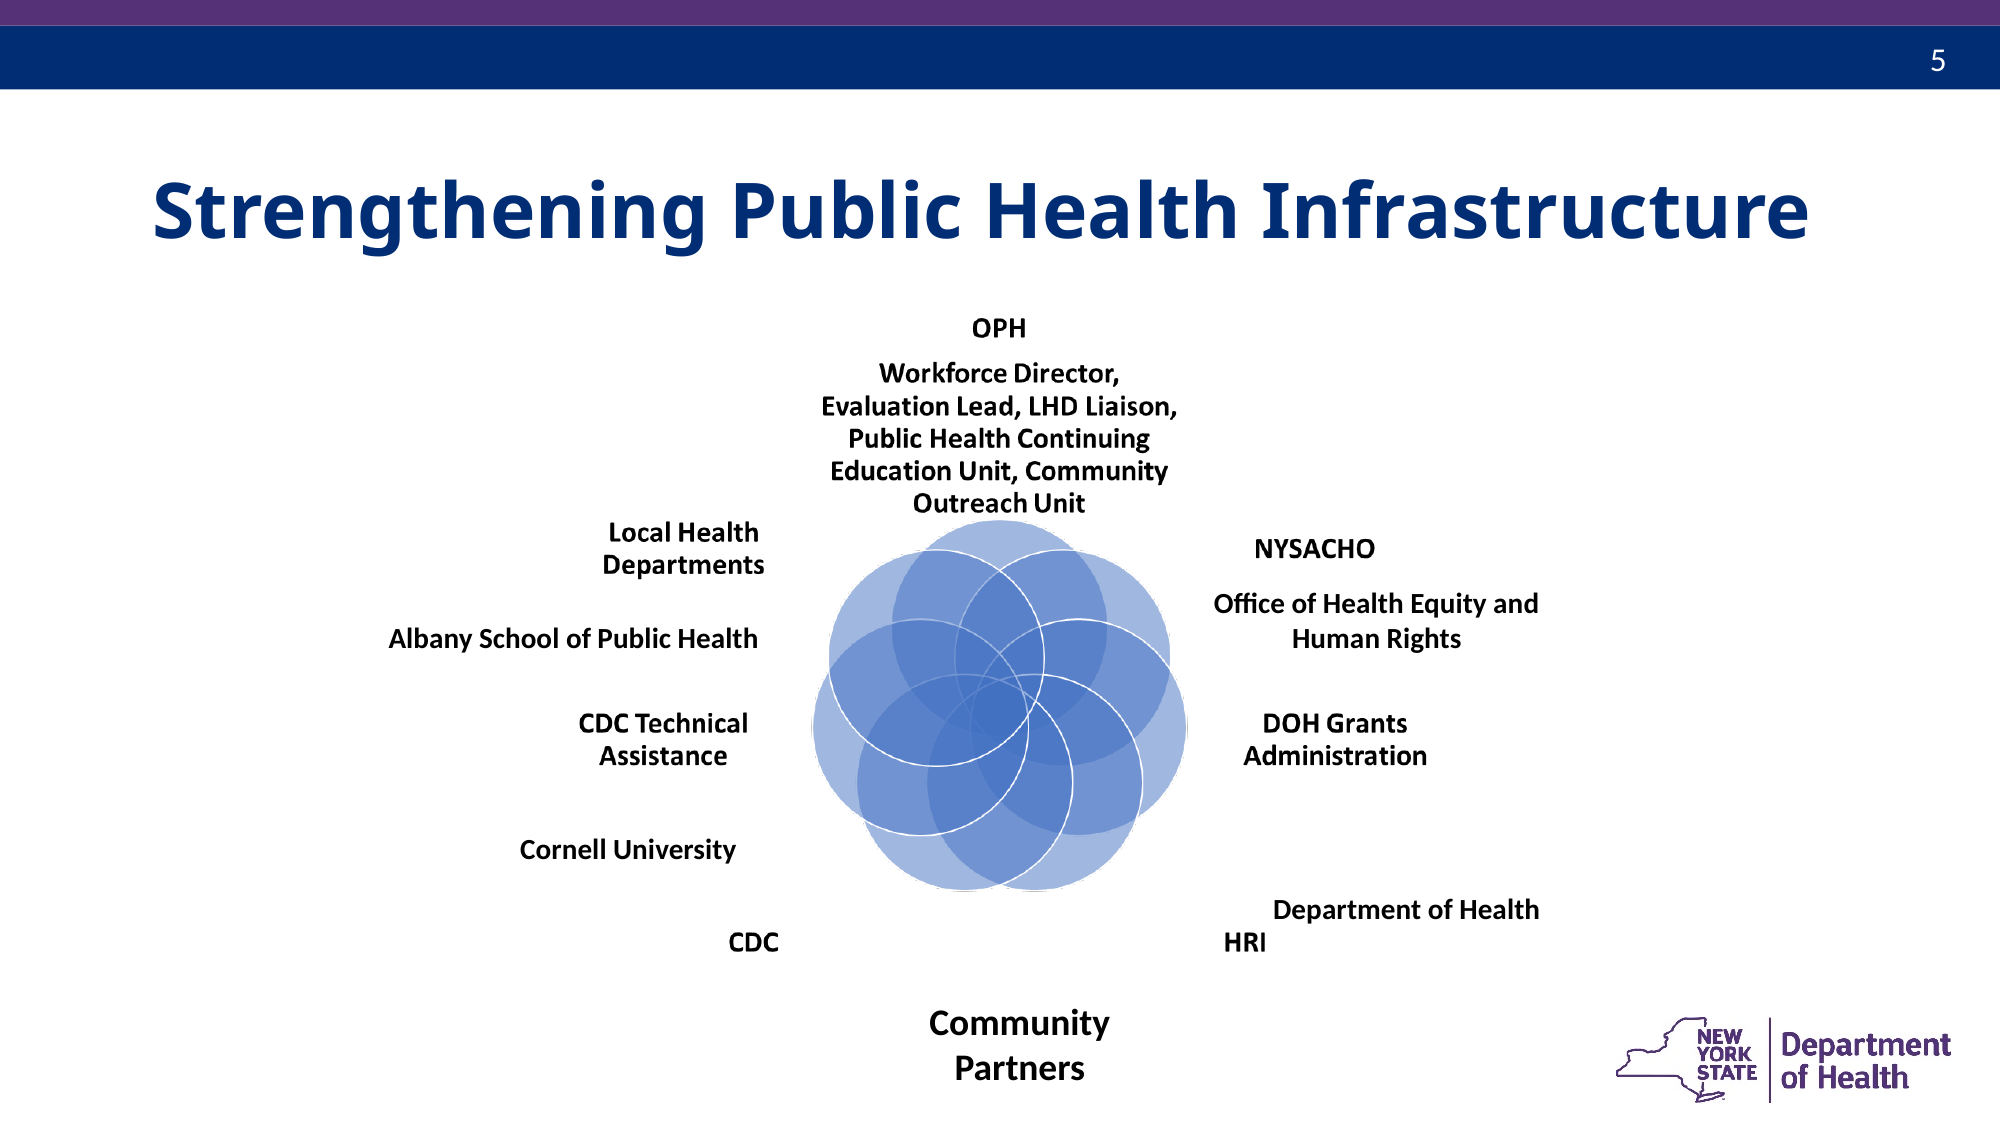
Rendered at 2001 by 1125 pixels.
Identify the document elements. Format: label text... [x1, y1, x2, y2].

text_box Community Partners [861, 1014, 1179, 1096]
picture [1616, 1017, 1951, 1103]
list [321, 299, 1679, 1014]
title Strengthening Public Health Infrastructure [137, 126, 1863, 300]
